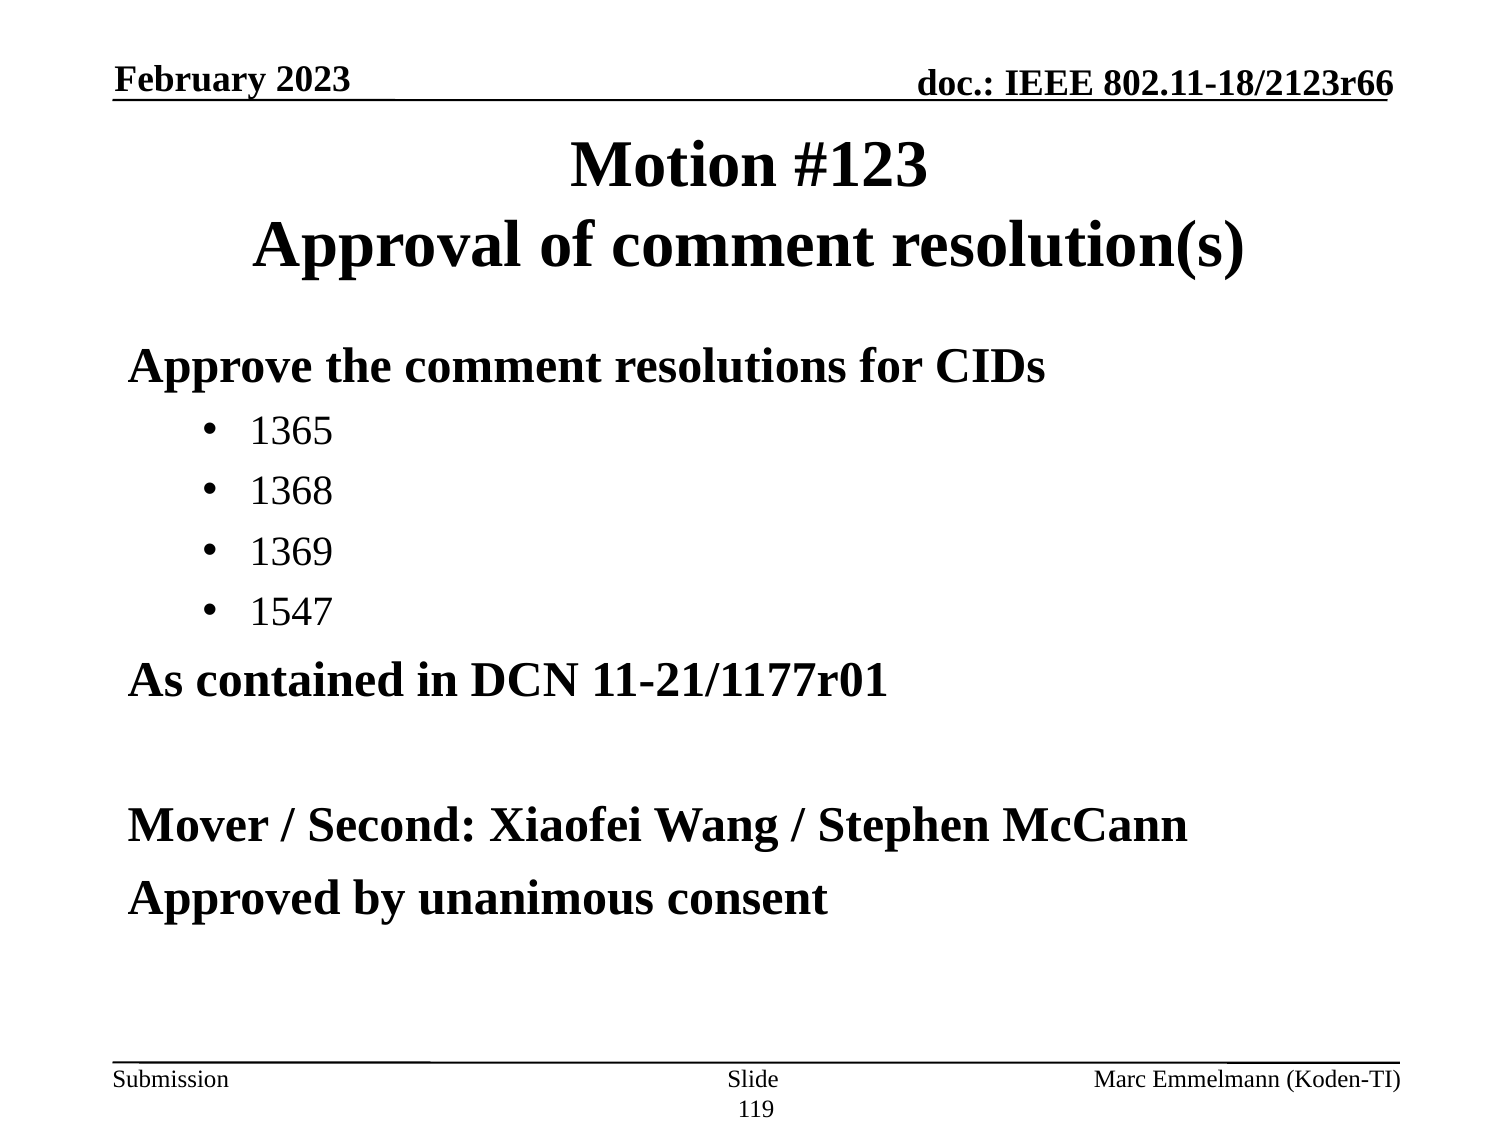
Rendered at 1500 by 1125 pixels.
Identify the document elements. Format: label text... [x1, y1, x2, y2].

footer Marc Emmelmann (Koden-TI) [878, 1061, 1402, 1093]
list Approve the comment resolutions for CIDs 1365 1368 1369 1547 As contained in DCN 11-21/1177r01 Mover / Second: Xiaofei Wang / Stephen McCann Approved by unanimous consent [112, 324, 1388, 1000]
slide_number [114, 54, 423, 100]
slide_number Slide 119 [712, 1061, 800, 1123]
title Motion #123 Approval of comment resolution(s) [112, 112, 1388, 288]
